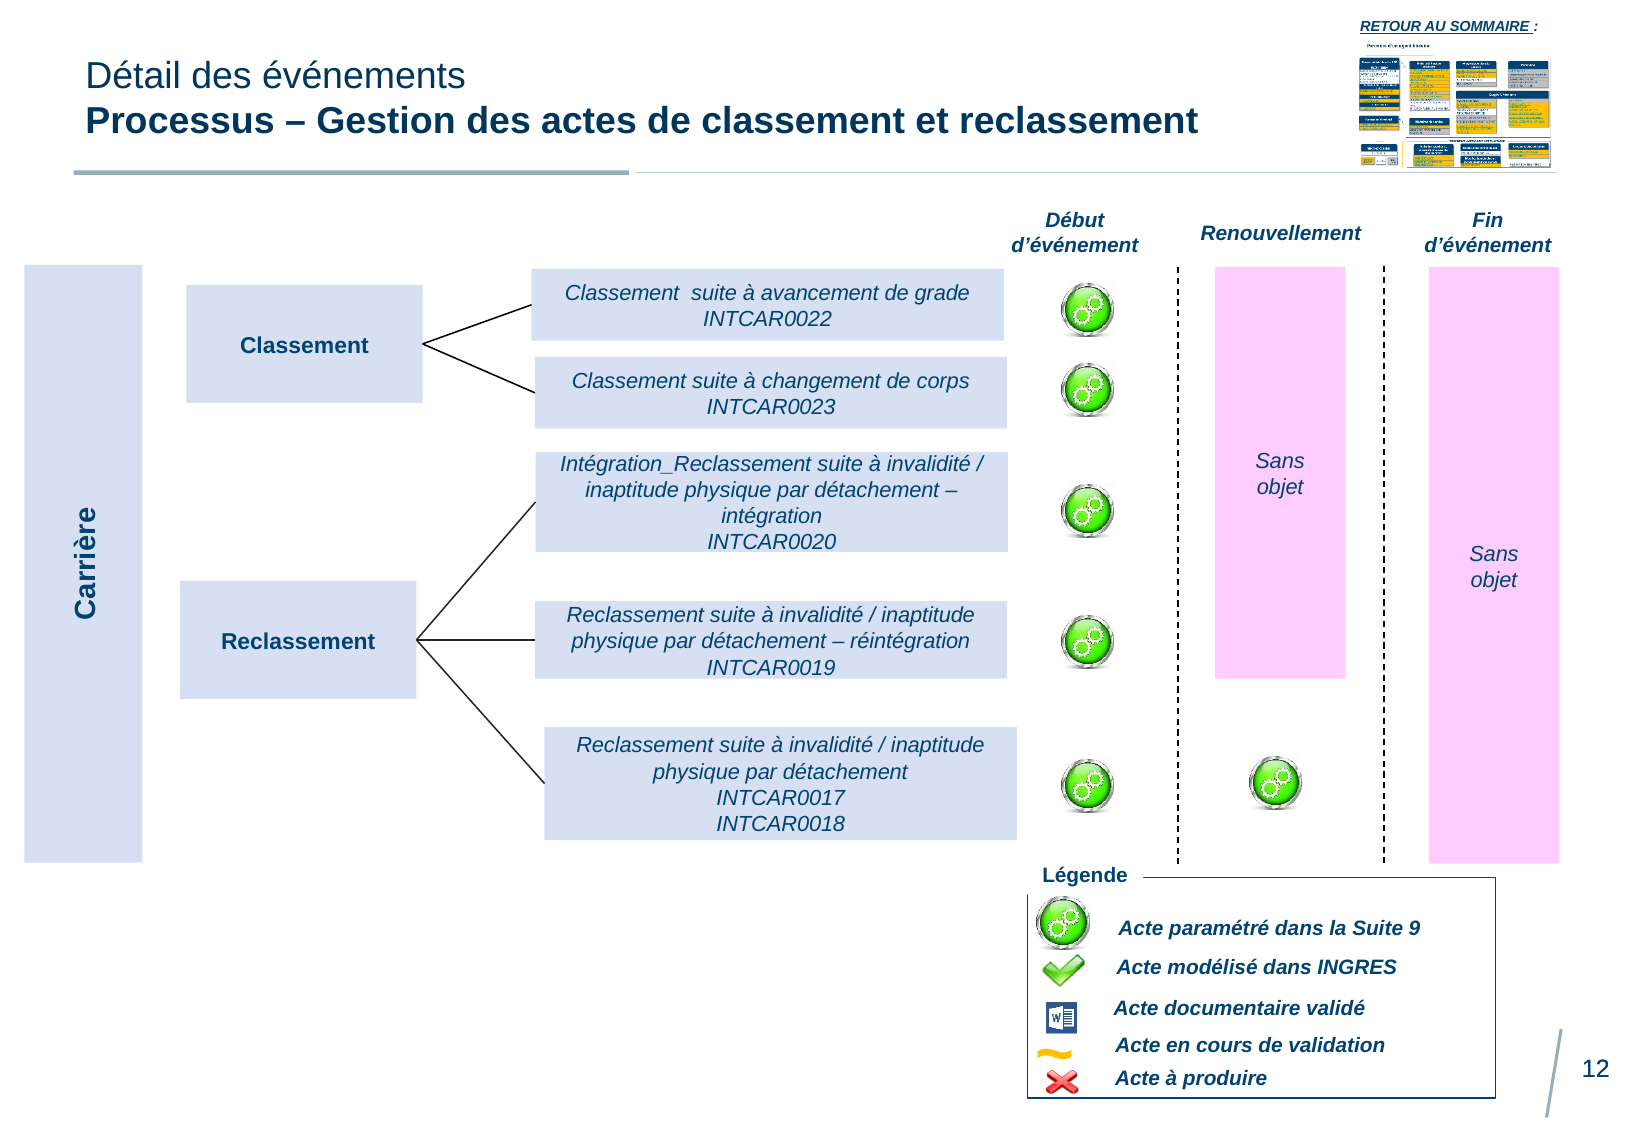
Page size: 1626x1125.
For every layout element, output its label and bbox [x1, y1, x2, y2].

picture [1061, 281, 1114, 337]
picture [1061, 482, 1114, 538]
picture [1249, 754, 1302, 810]
picture [1061, 361, 1114, 417]
picture [1359, 40, 1553, 168]
picture [1045, 1070, 1079, 1094]
picture [1061, 757, 1114, 813]
picture [1030, 895, 1091, 1048]
picture [1061, 613, 1114, 669]
